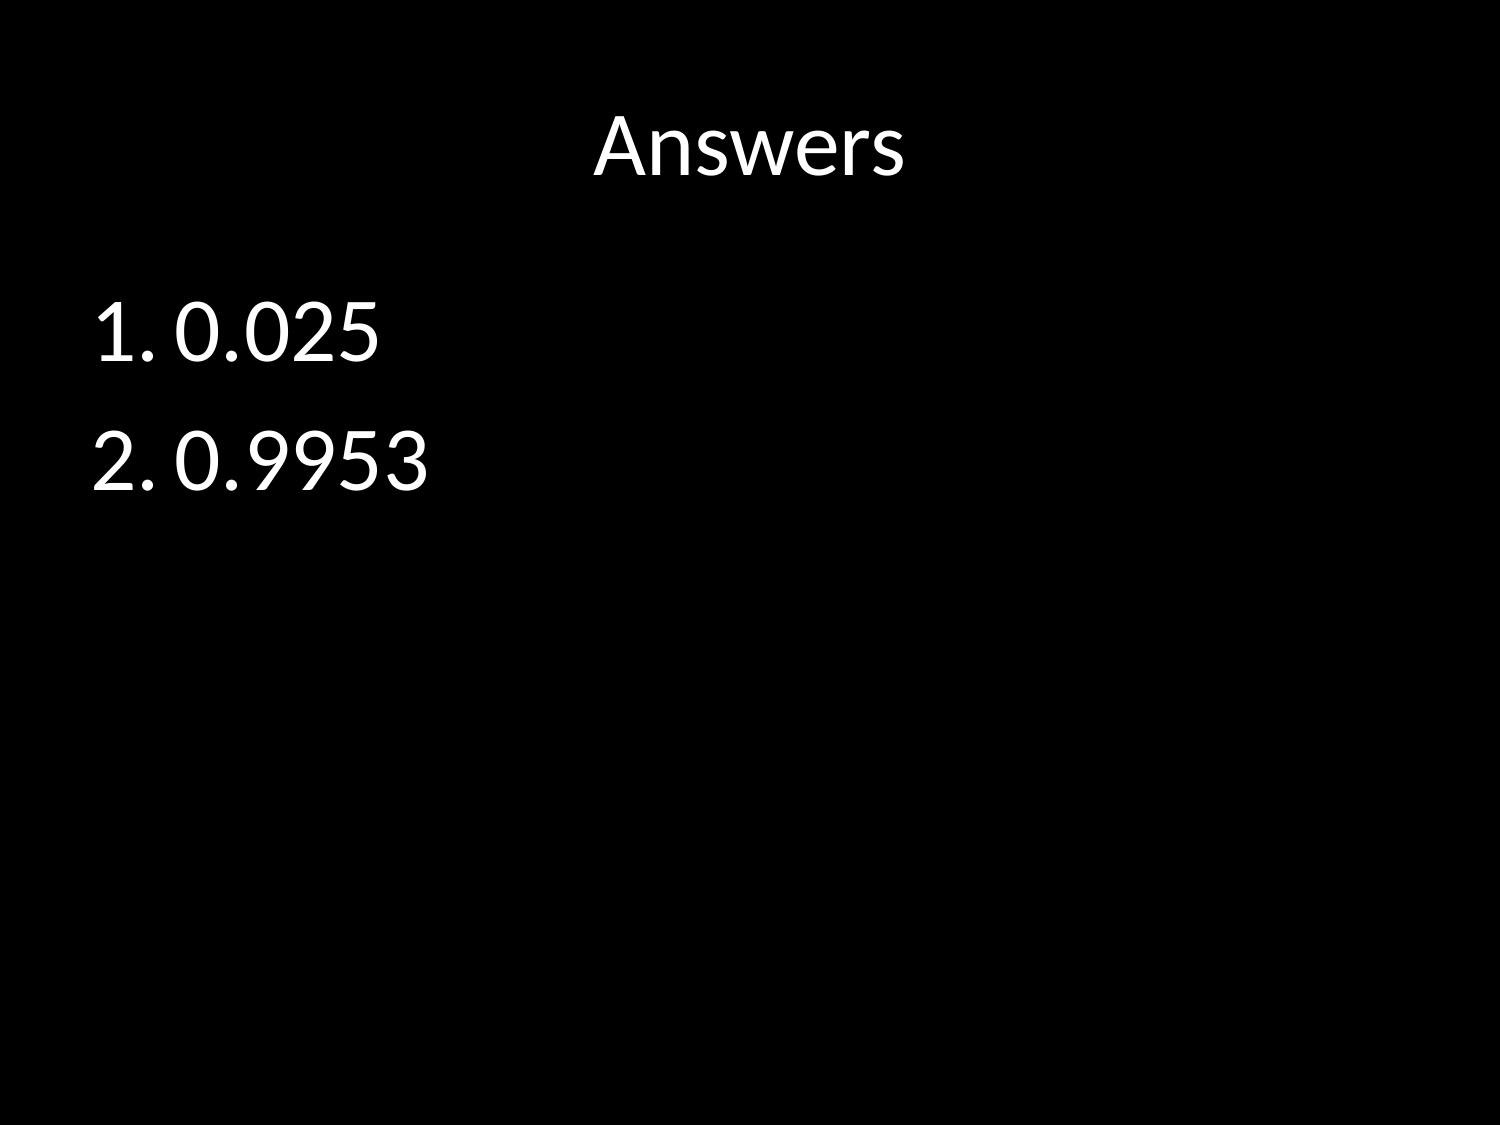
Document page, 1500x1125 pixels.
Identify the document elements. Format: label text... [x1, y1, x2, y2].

title Answers [75, 45, 1425, 233]
list 0.025 0.9953 [75, 262, 1425, 1005]
